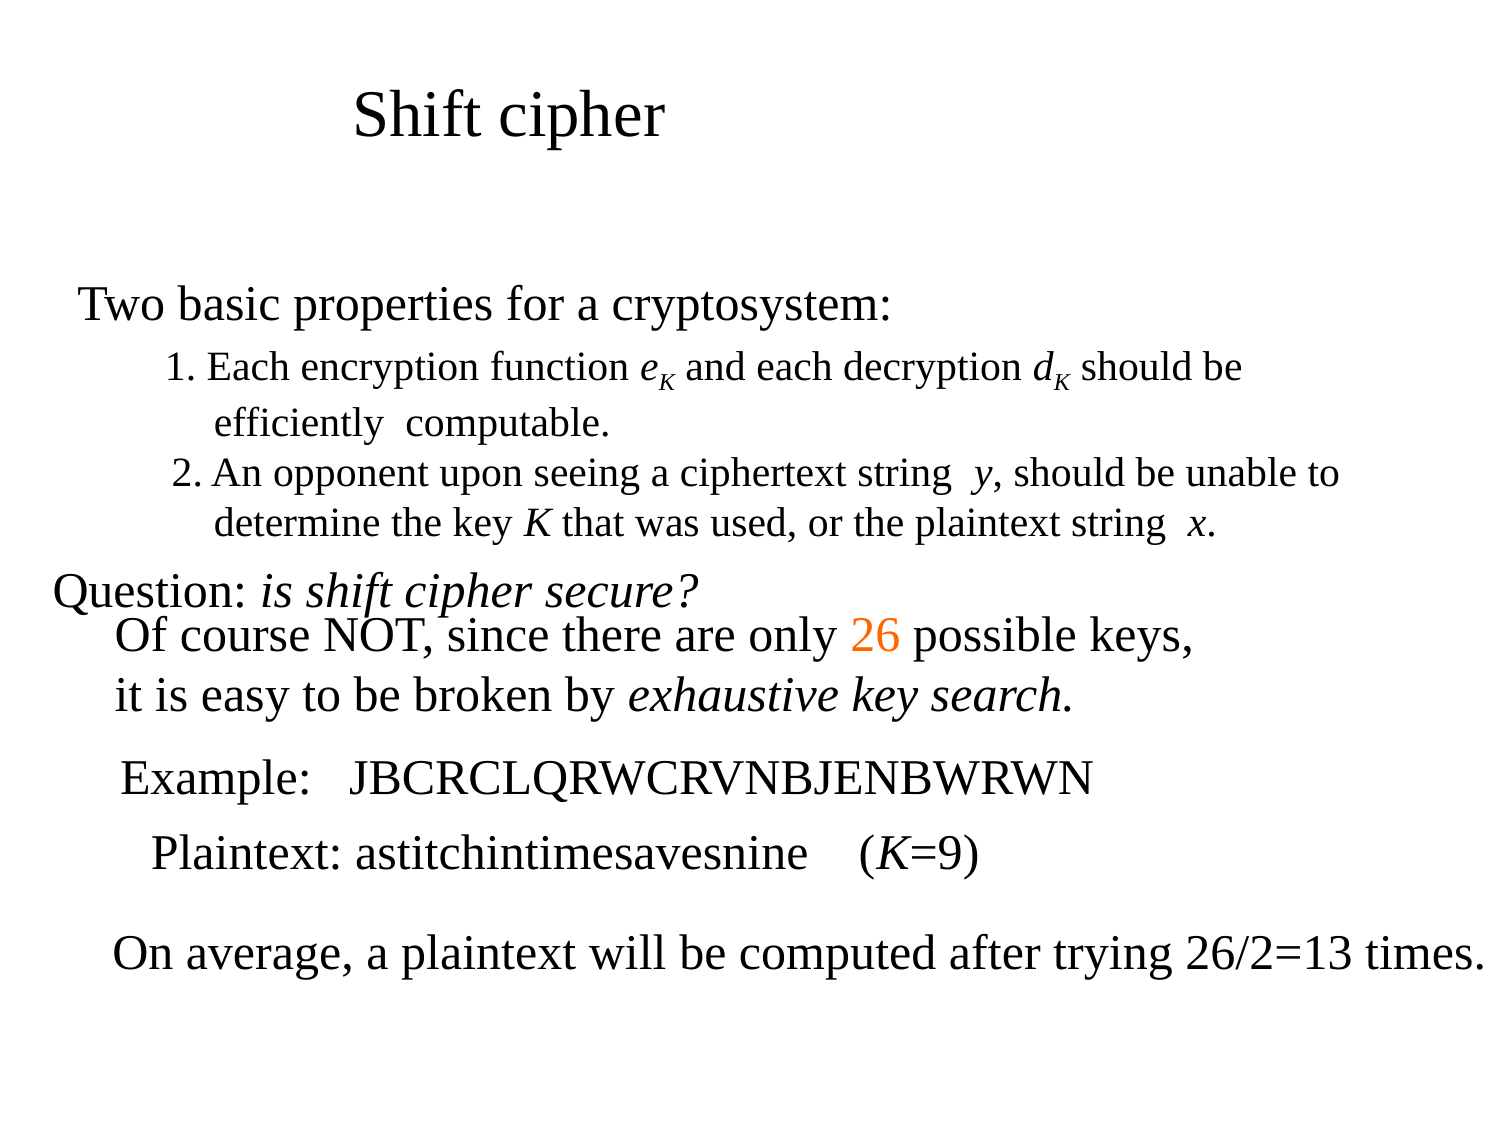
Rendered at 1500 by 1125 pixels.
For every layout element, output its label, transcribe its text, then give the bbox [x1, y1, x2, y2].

text_box Example: JBCRCLQRWCRVNBJENBWRWN [105, 737, 1110, 813]
text_box On average, a plaintext will be computed after trying 26/2=13 times. [97, 912, 1500, 988]
text_box Plaintext: astitchintimesavesnine (K=9) [136, 812, 995, 888]
text_box Shift cipher [337, 62, 1213, 158]
text_box Question: is shift cipher secure? [37, 549, 714, 625]
text_box Of course NOT, since there are only 26 possible keys, it is easy to be broken by exhaustive key search. [99, 594, 1322, 729]
text_box Two basic properties for a cryptosystem: 1. Each encryption function eK and each decryption dK should be efficiently computable. 2. An opponent upon seeing a ciphertext string y, should be unable to determine the key K that was used, or the plaintext string x. [62, 262, 1450, 553]
